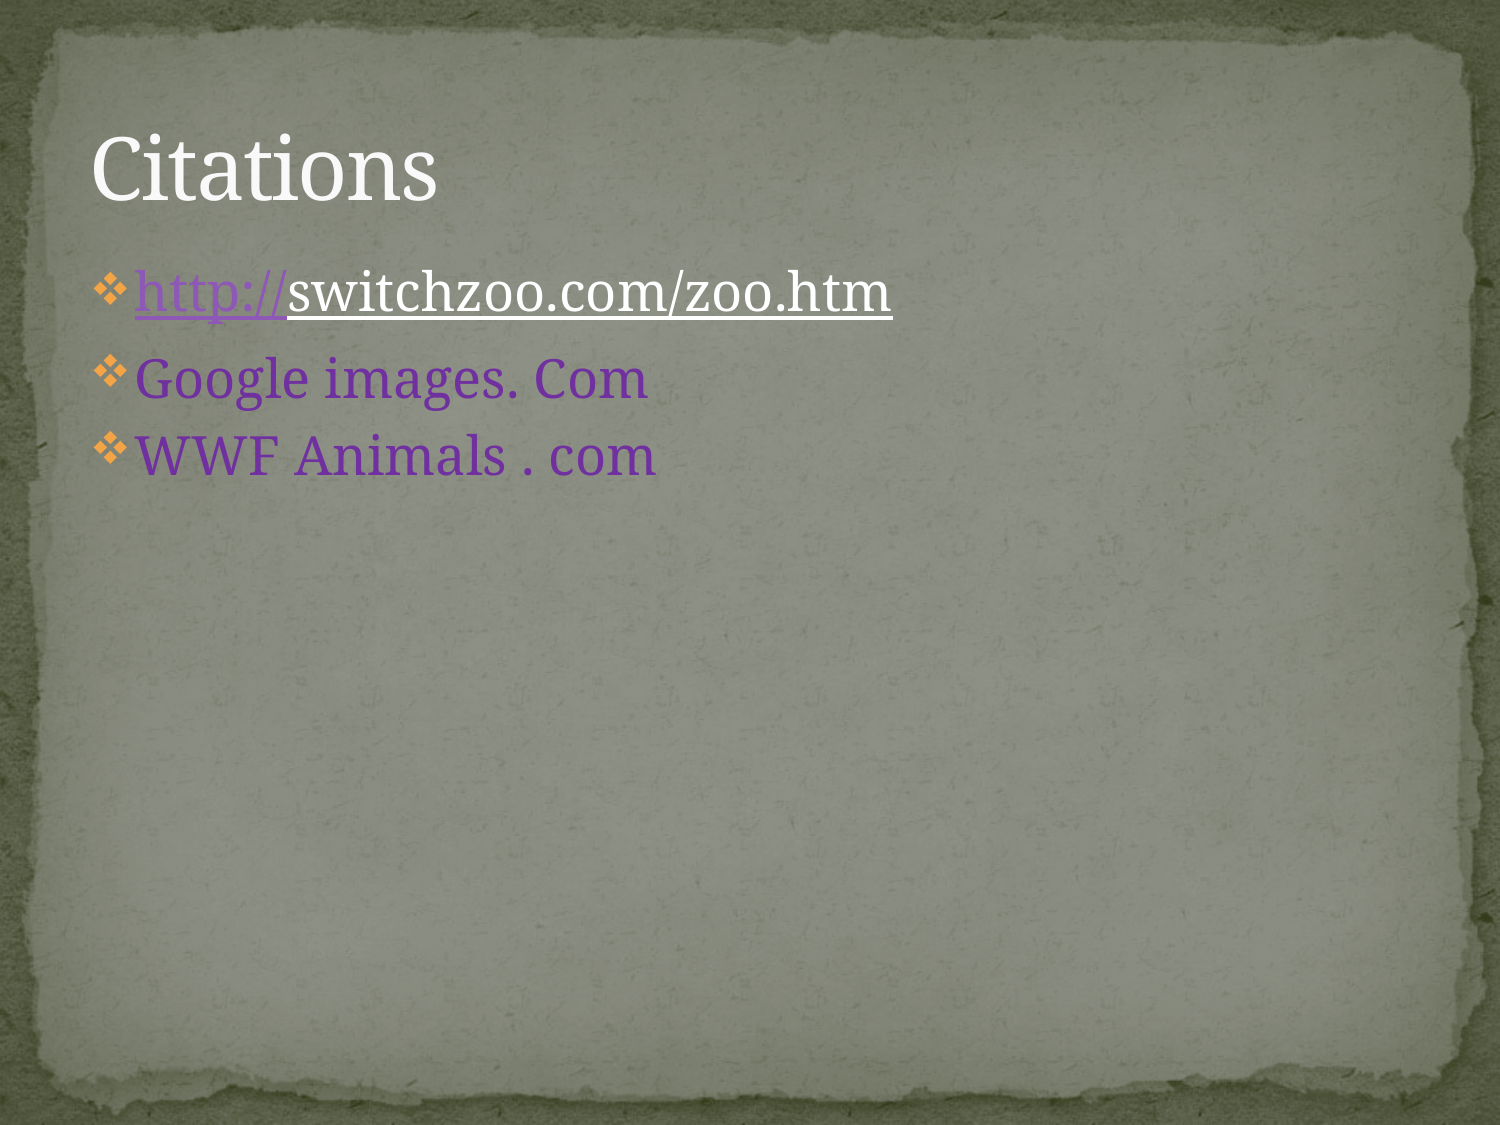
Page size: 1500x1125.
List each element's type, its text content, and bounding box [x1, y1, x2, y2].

title Citations [74, 24, 1425, 225]
list http://switchzoo.com/zoo.htm Google images. Com WWF Animals . com [75, 249, 1425, 1000]
